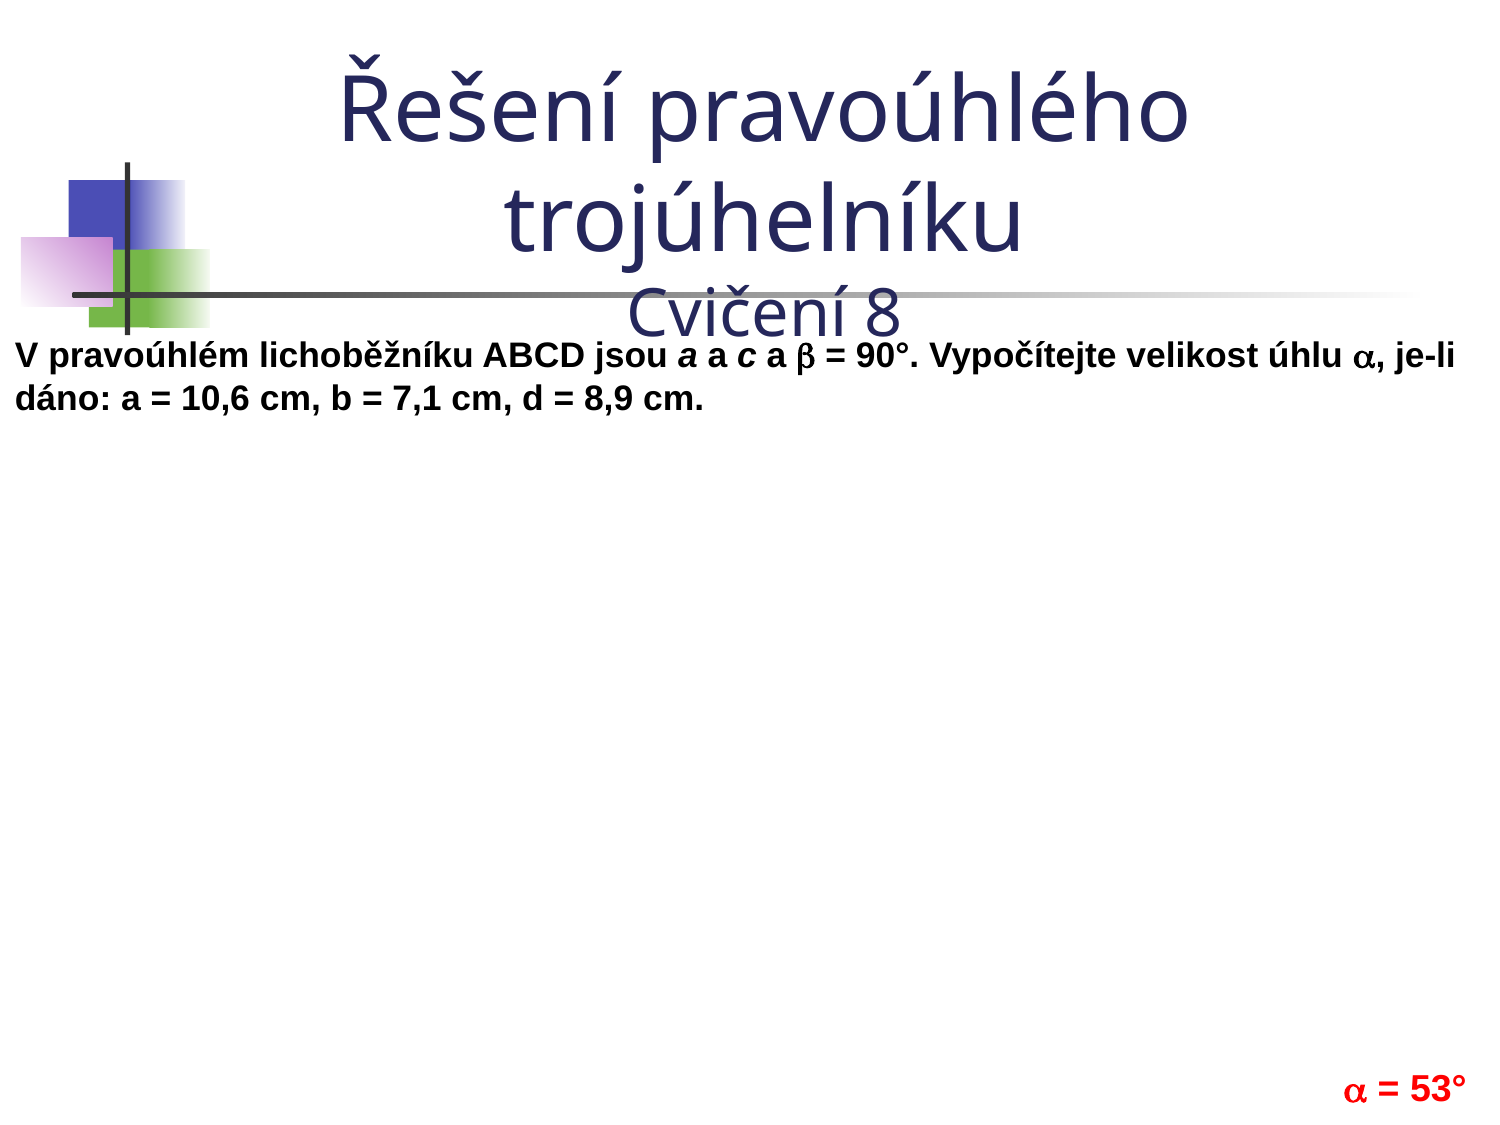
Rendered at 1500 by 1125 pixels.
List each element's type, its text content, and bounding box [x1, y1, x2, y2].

text_box a = 53° [1328, 1057, 1500, 1117]
text_box V pravoúhlém lichoběžníku ABCD jsou a a c a b = 90°. Vypočítejte velikost úhlu a, je-li dáno: a = 10,6 cm, b = 7,1 cm, d = 8,9 cm. [0, 324, 1500, 425]
text_box Řešení pravoúhlého trojúhelníku Cvičení 8 [59, 42, 1471, 324]
